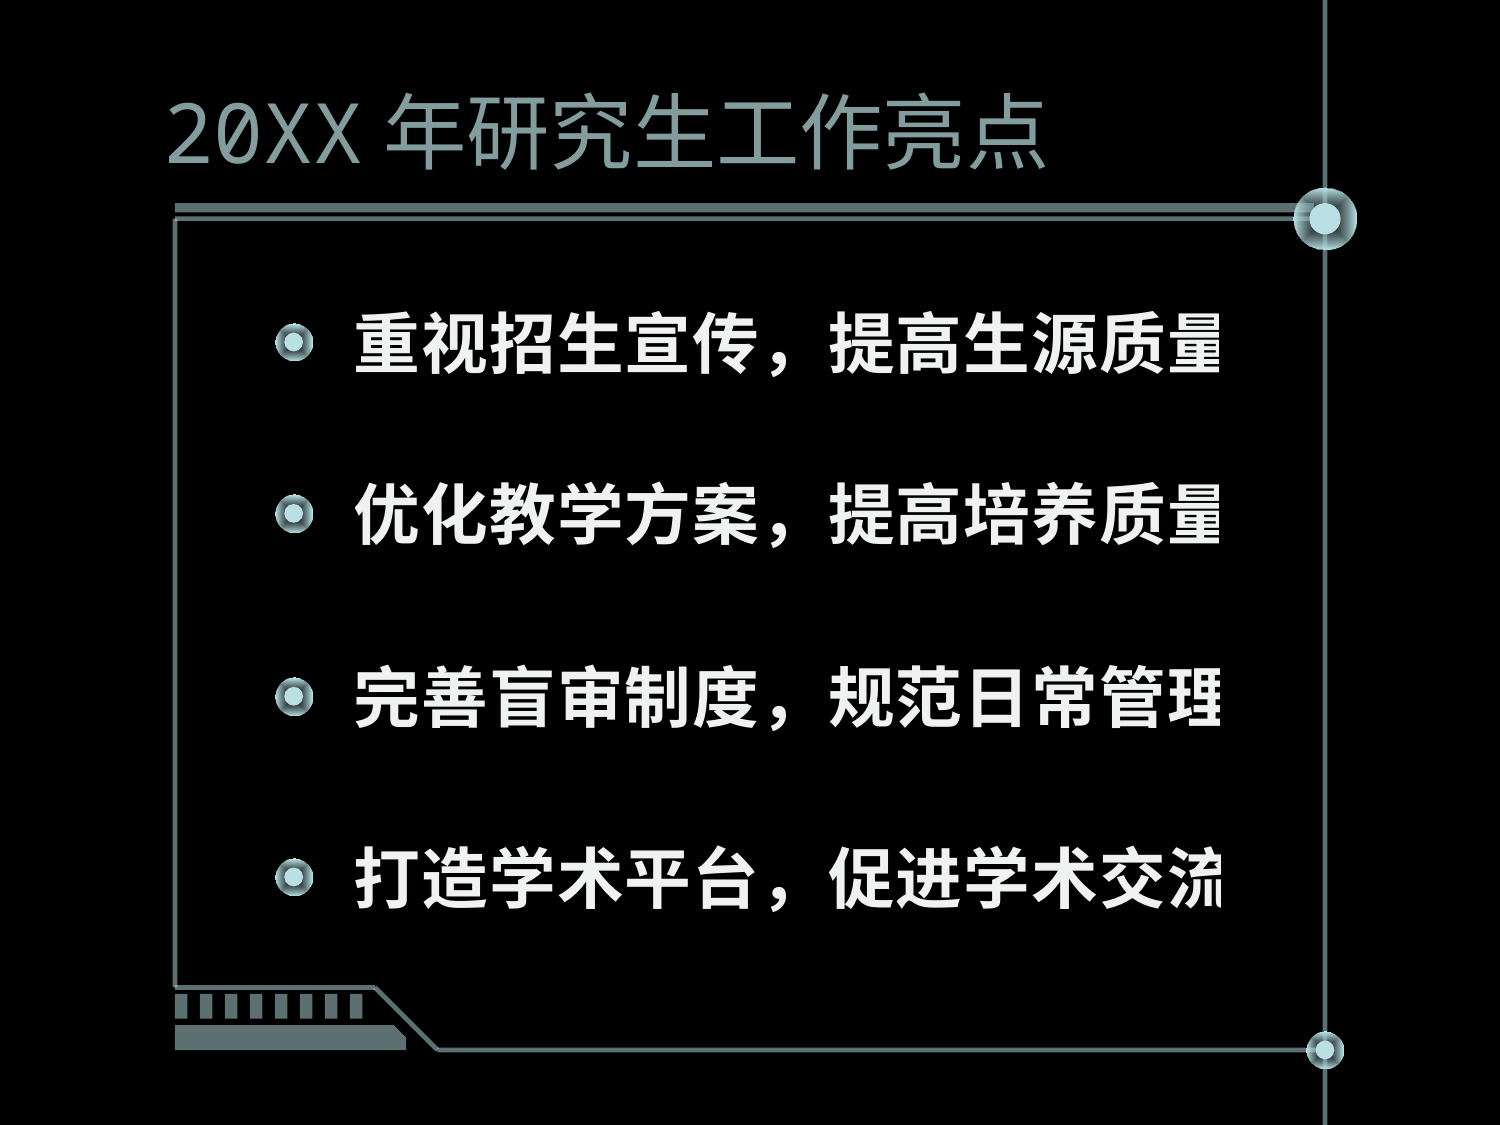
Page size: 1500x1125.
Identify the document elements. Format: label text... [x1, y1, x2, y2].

text_box 完善盲审制度，规范日常管理 [339, 648, 1250, 743]
text_box 重视招生宣传，提高生源质量 [339, 294, 1250, 389]
text_box 20XX年研究生工作亮点 [148, 72, 1065, 188]
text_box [274, 677, 313, 716]
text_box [274, 323, 313, 362]
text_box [274, 858, 313, 897]
text_box 优化教学方案，提高培养质量 [339, 465, 1250, 561]
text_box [1305, 1031, 1344, 1069]
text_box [1293, 187, 1357, 251]
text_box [174, 987, 1326, 1051]
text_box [274, 494, 313, 533]
text_box 打造学术平台，促进学术交流 [339, 829, 1250, 924]
